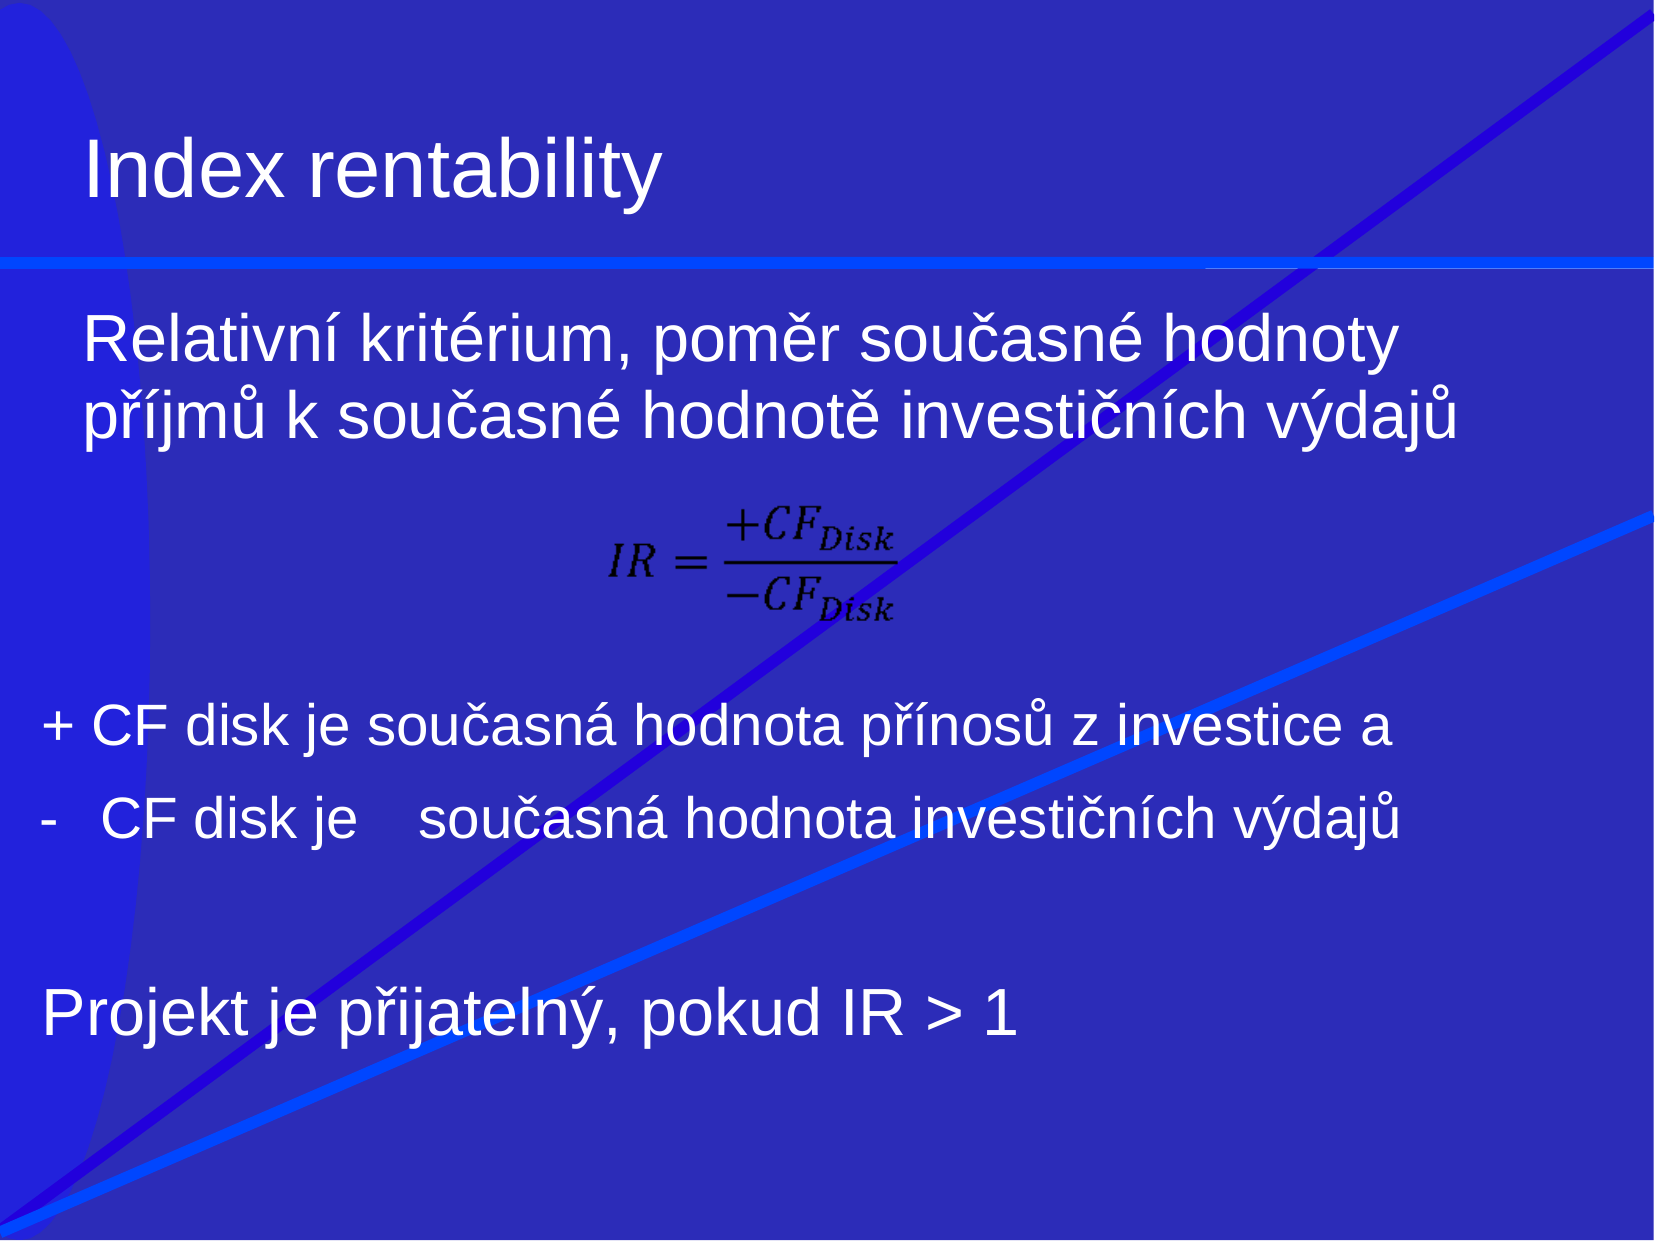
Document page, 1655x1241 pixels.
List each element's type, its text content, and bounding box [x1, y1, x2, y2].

text_box Relativní kritérium, poměr současné hodnoty příjmů k současné hodnotě investičních výdajů [80, 297, 1462, 452]
text_box + CF disk je současná hodnota přínosů z investice a - CF disk je současná hodnota investičních výdajů Projekt je přijatelný, pokud IR > 1 [39, 682, 1627, 1050]
title Index rentability [80, 67, 1574, 321]
text_box [607, 500, 898, 632]
